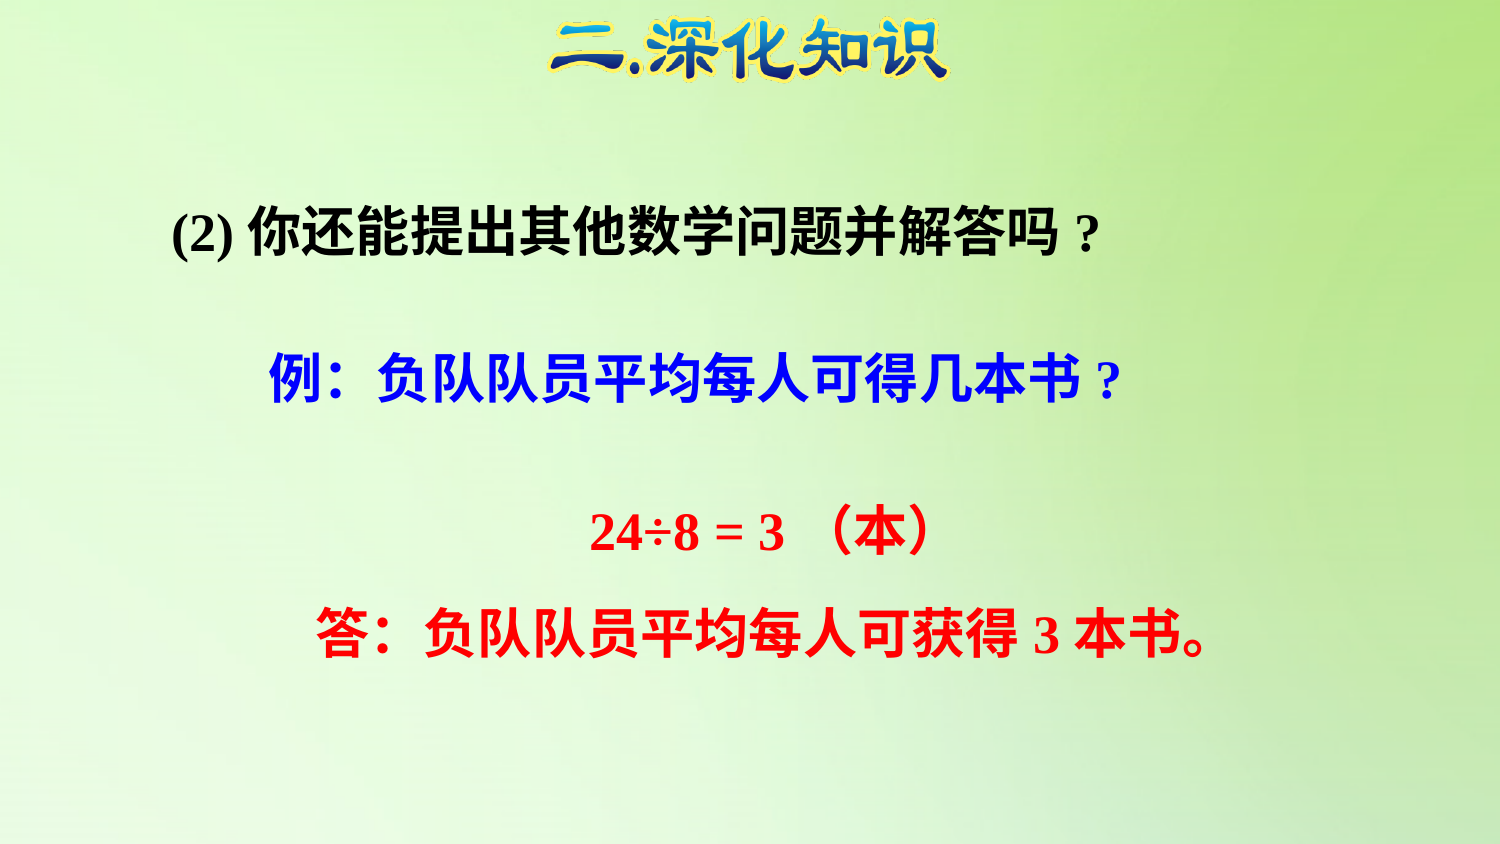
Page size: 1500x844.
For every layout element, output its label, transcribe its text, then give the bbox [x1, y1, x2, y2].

text_box 答：负队队员平均每人可获得3本书。 [212, 578, 1318, 672]
picture [0, 0, 1500, 844]
text_box 24÷8 = 3（本） [212, 475, 1318, 569]
text_box 例：负队队员平均每人可得几本书? [253, 337, 1359, 418]
text_box (2)你还能提出其他数学问题并解答吗? [156, 176, 1337, 270]
